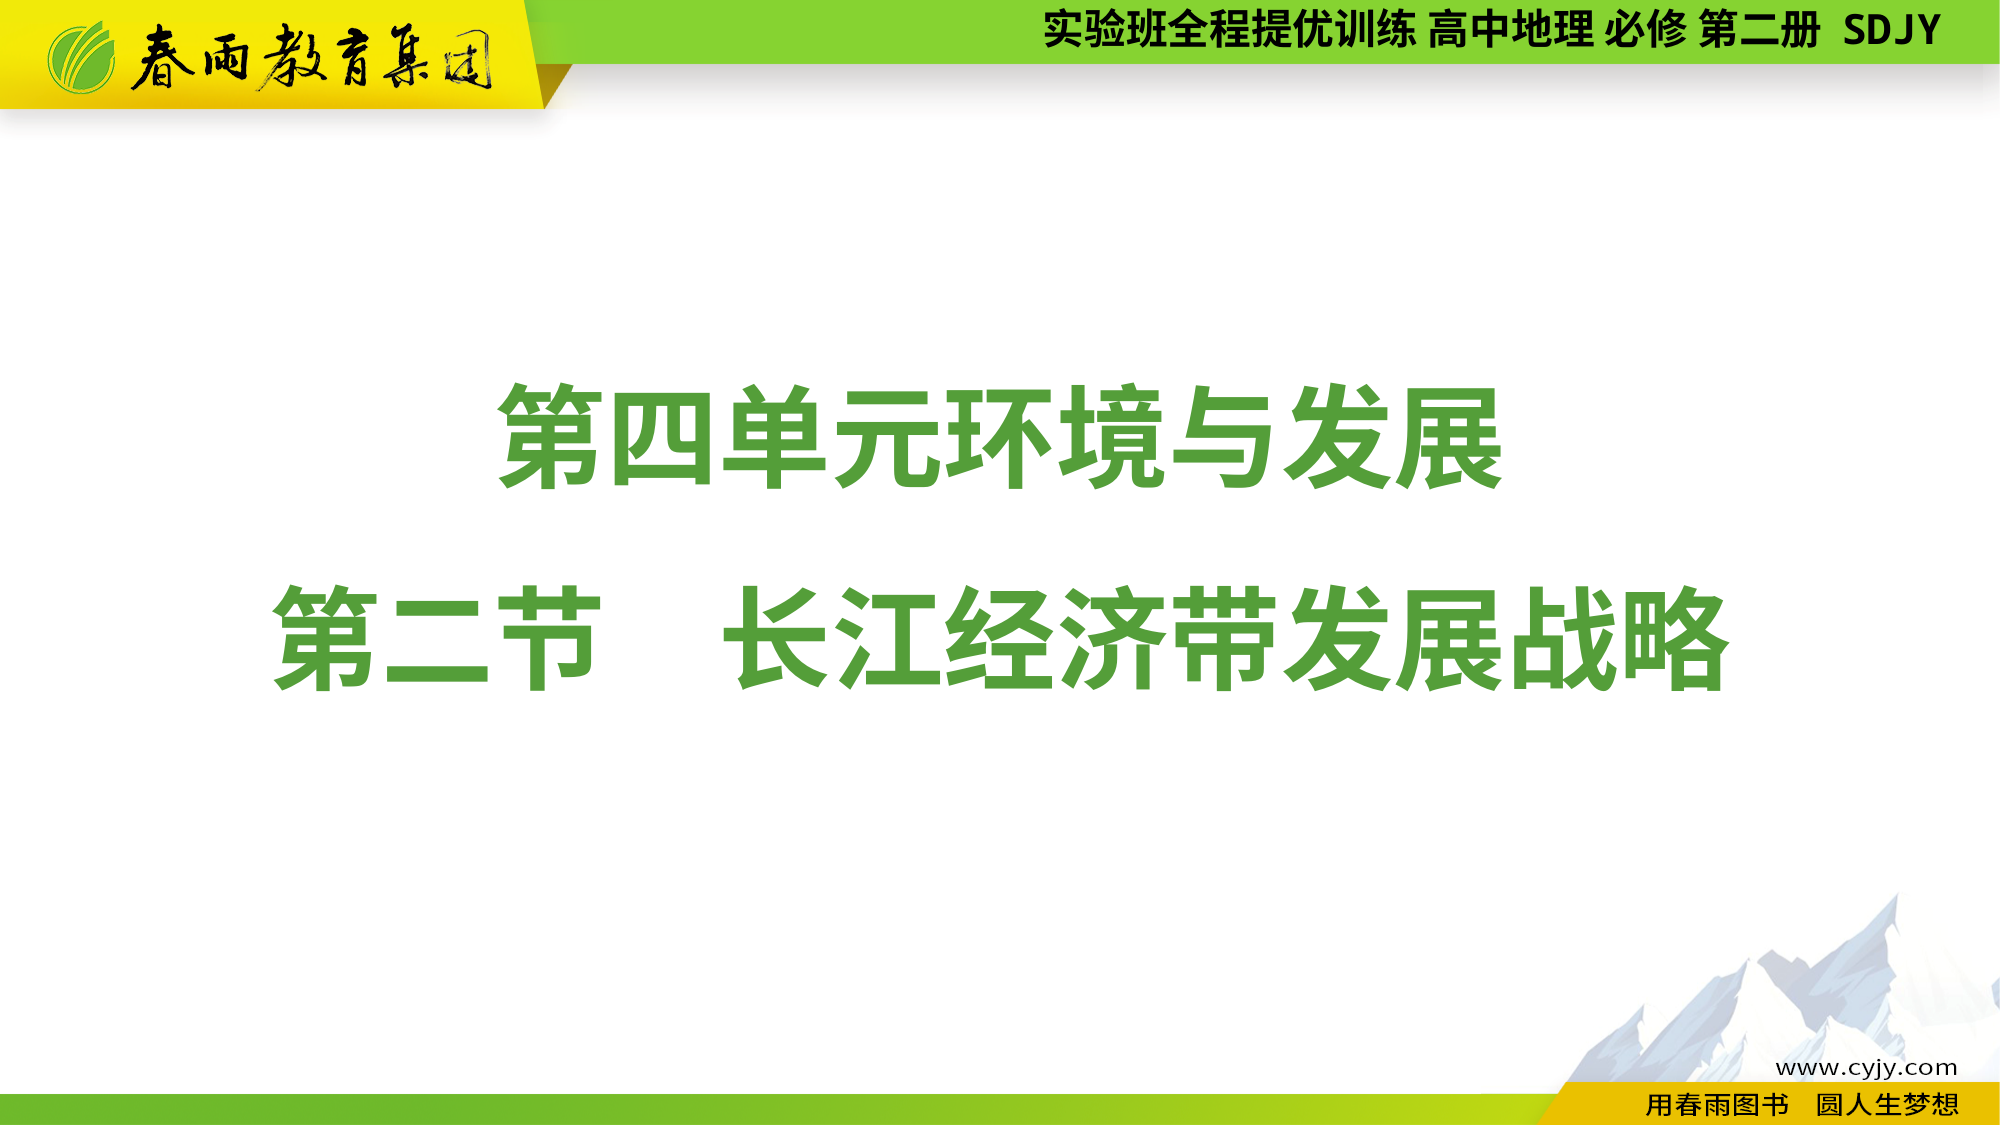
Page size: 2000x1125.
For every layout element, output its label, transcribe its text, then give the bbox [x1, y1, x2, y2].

text_box 第四单元环境与发展 第二节 长江经济带发展战略 [54, 291, 1946, 712]
picture [0, 0, 2000, 1125]
